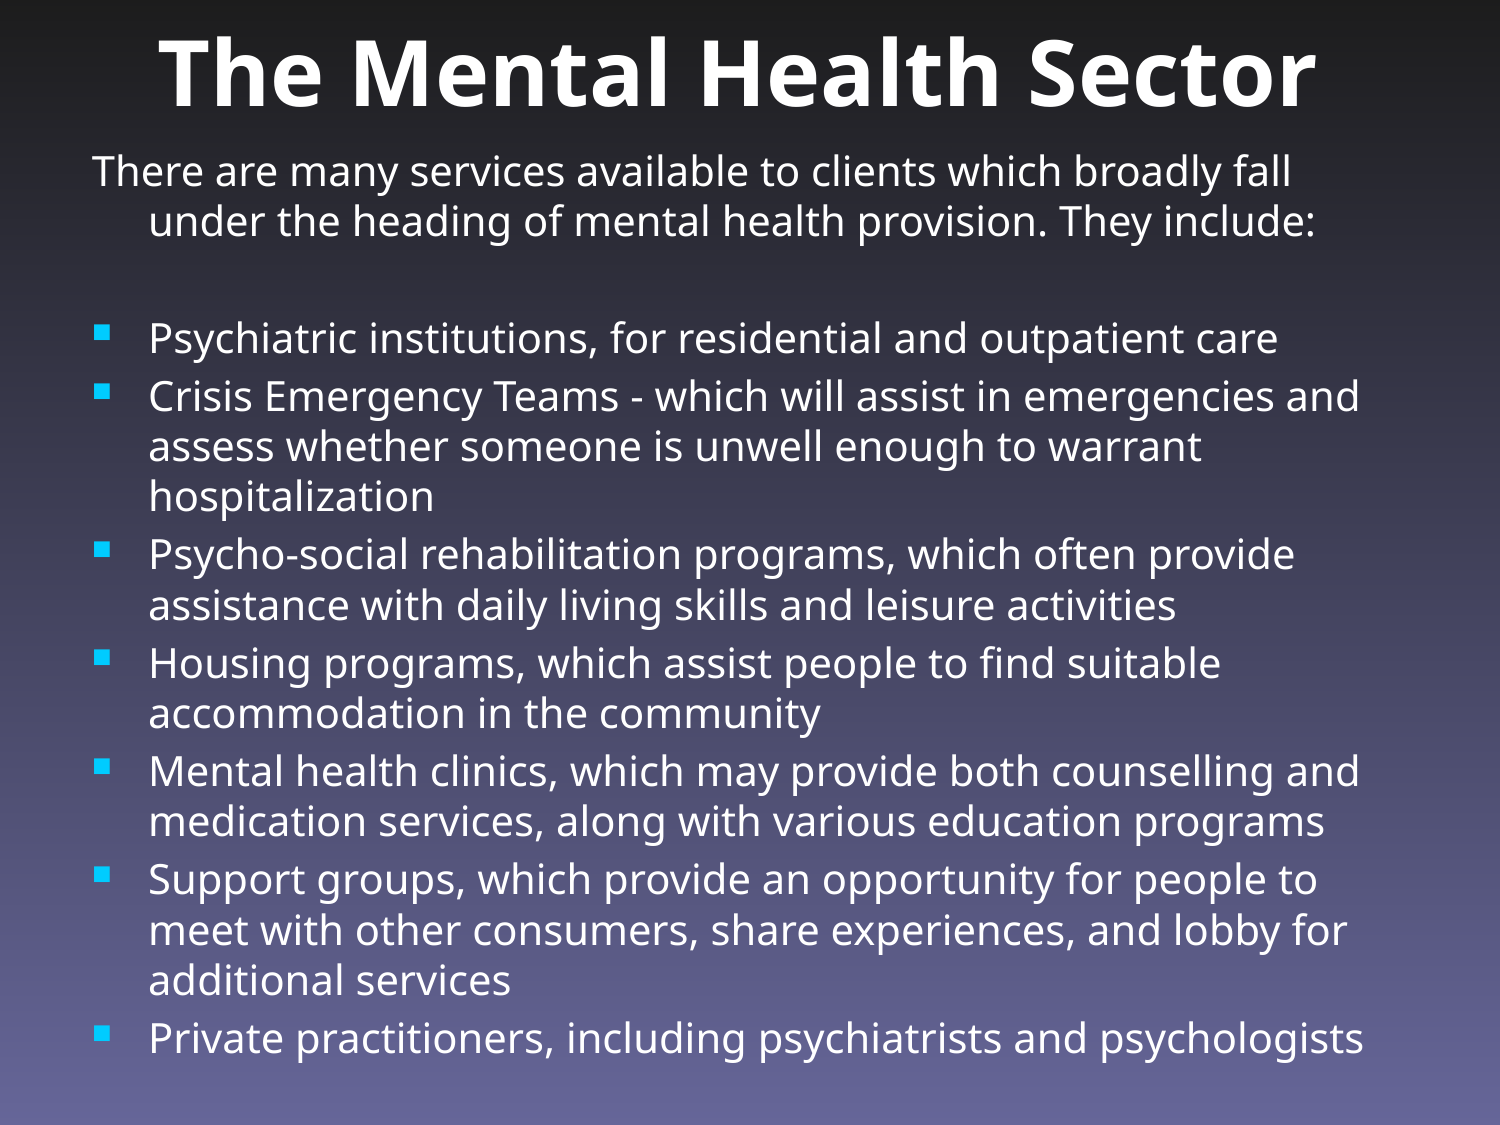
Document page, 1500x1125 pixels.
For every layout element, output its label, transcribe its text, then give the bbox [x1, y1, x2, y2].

list There are many services available to clients which broadly fall under the heading of mental health provision. They include: Psychiatric institutions, for residential and outpatient care Crisis Emergency Teams - which will assist in emergencies and assess whether someone is unwell enough to warrant hospitalization Psycho-social rehabilitation programs, which often provide assistance with daily living skills and leisure activities Housing programs, which assist people to find suitable accommodation in the community Mental health clinics, which may provide both counselling and medication services, along with various education programs Support groups, which provide an opportunity for people to meet with other consumers, share experiences, and lobby for additional services Private practitioners, including psychiatrists and psychologists [76, 136, 1428, 997]
title The Mental Health Sector [74, 62, 1426, 188]
